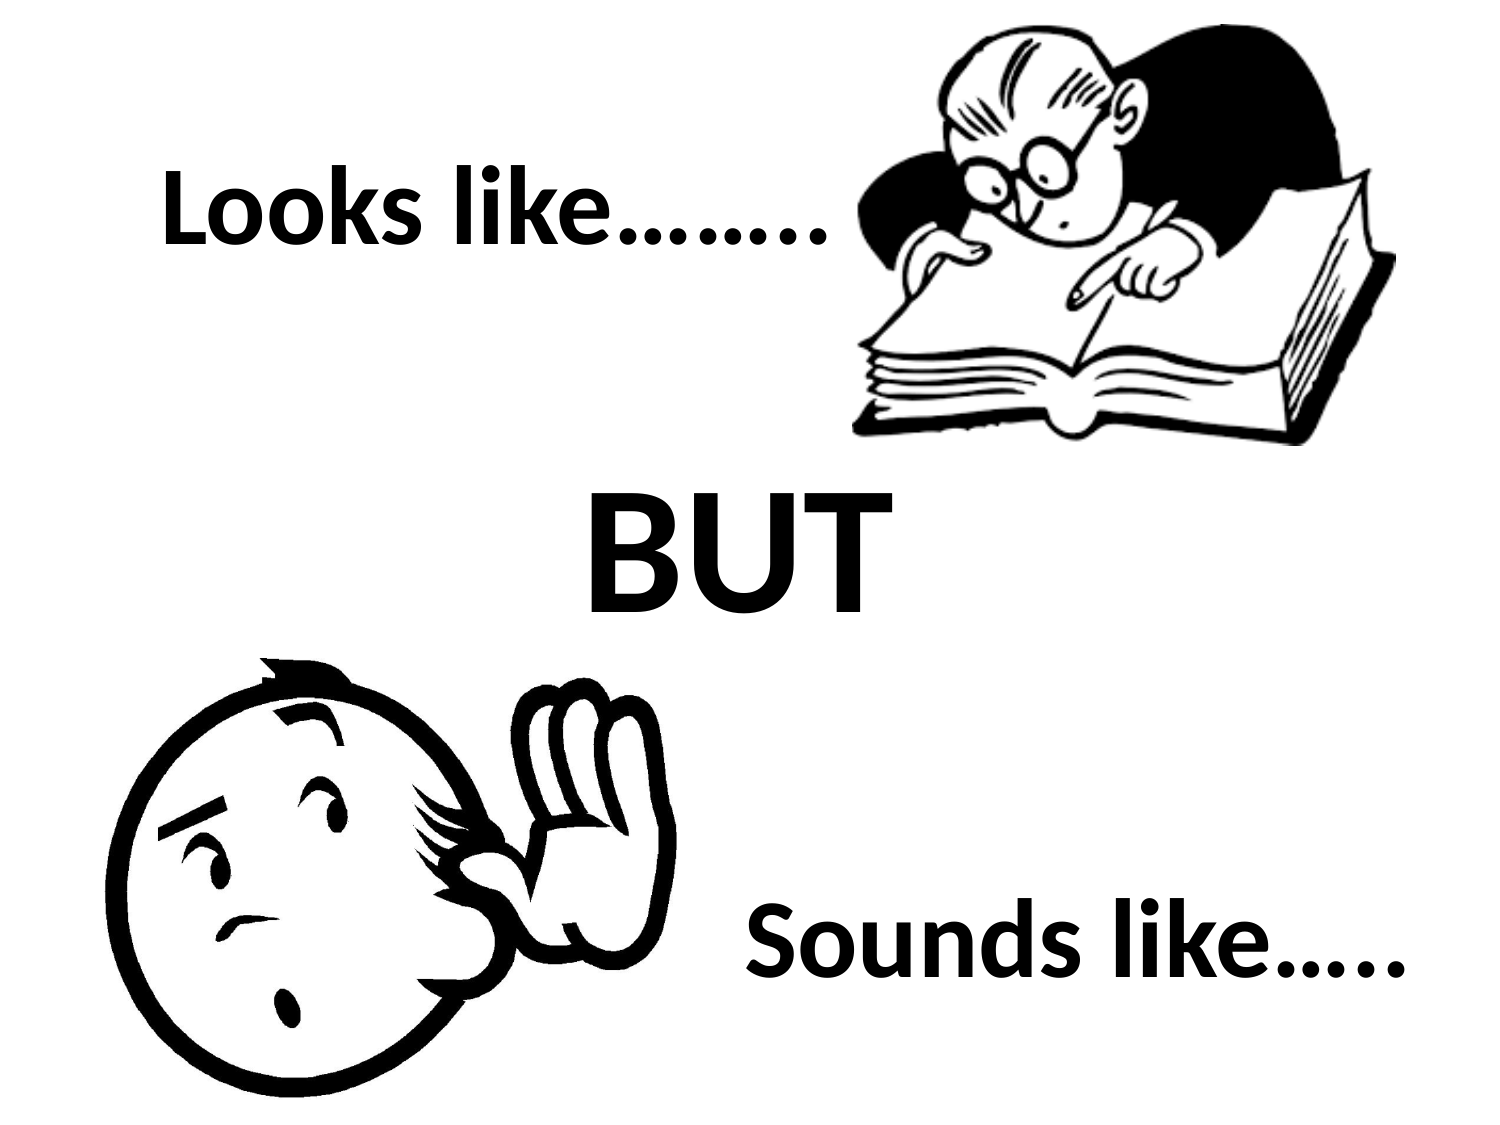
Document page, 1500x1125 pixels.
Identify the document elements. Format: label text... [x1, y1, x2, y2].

picture [99, 658, 685, 1104]
picture [852, 23, 1397, 447]
text_box BUT [566, 422, 910, 657]
text_box Looks like…….. [145, 124, 847, 275]
text_box Sounds like….. [729, 857, 1428, 1008]
